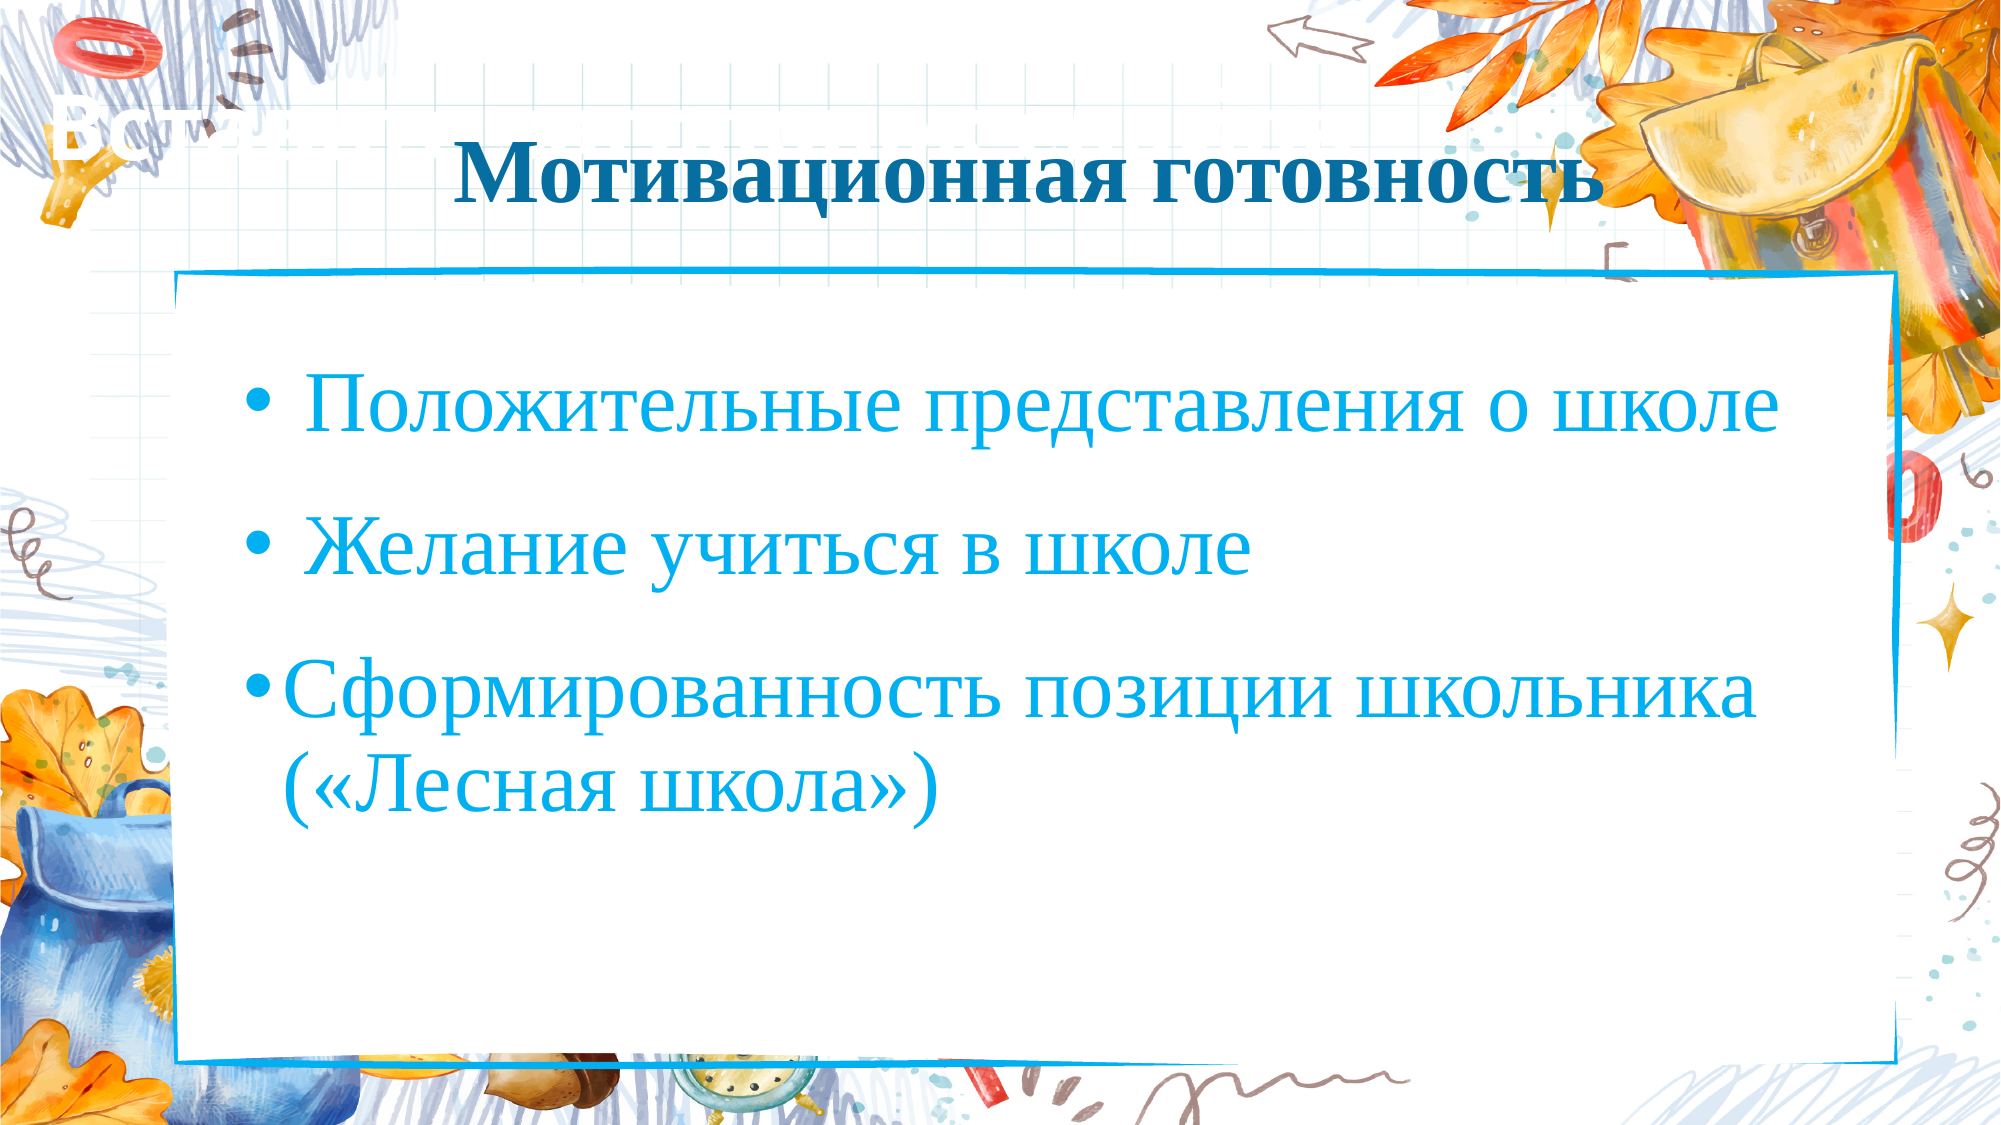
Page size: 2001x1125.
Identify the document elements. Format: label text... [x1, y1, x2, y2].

picture [0, 0, 2001, 1125]
text_box Мотивационная готовность [434, 64, 1626, 272]
text_box Мотивационная готовность [434, 272, 1626, 282]
list Положительные представления о школе Желание учиться в школе Сформированность позиции школьника («Лесная школа») [228, 349, 1802, 931]
title Вставьте заголовок слайда [30, 22, 1391, 240]
text_box [166, 269, 1900, 1067]
